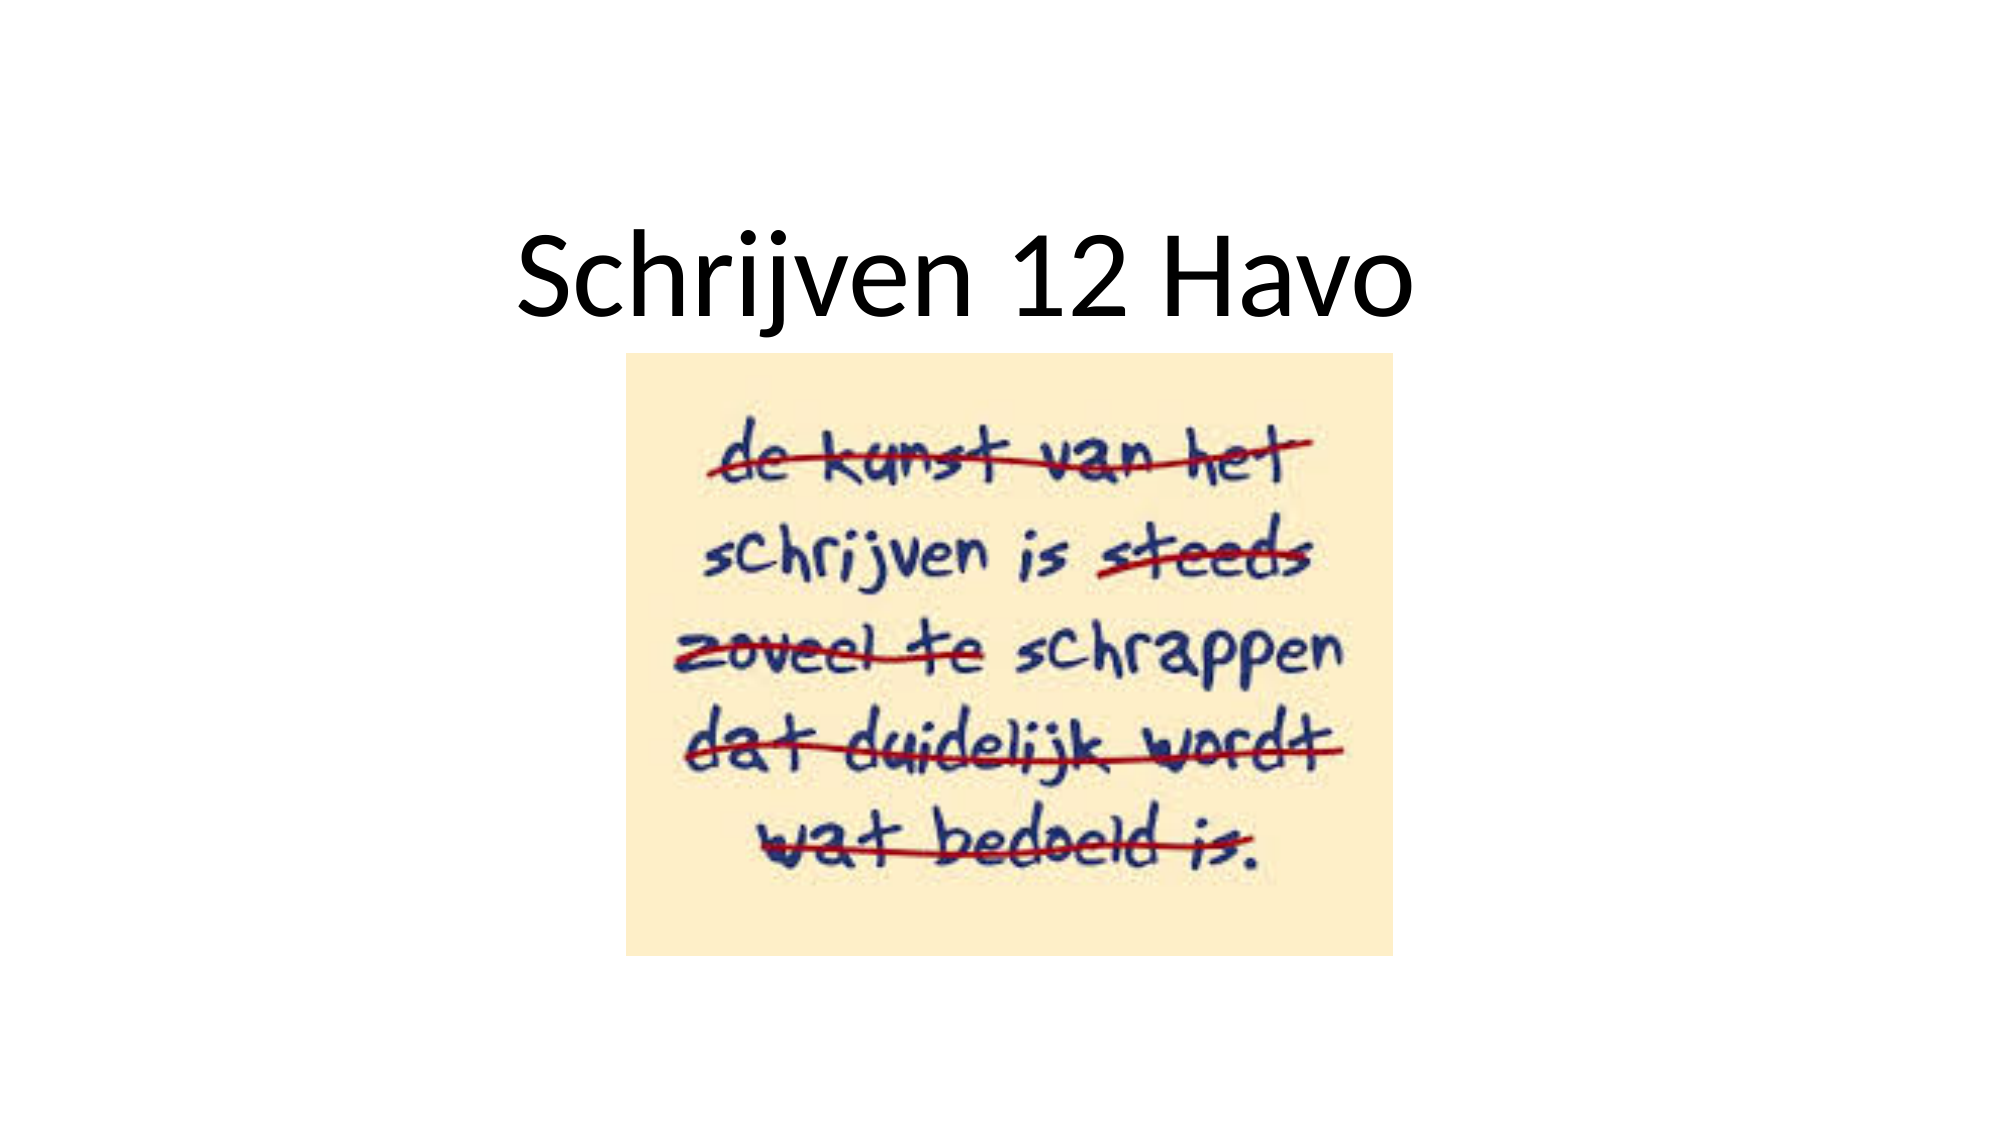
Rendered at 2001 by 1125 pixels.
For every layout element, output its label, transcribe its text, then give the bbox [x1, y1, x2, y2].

picture [626, 353, 1393, 957]
title Schrijven 12 Havo [249, 184, 1683, 352]
